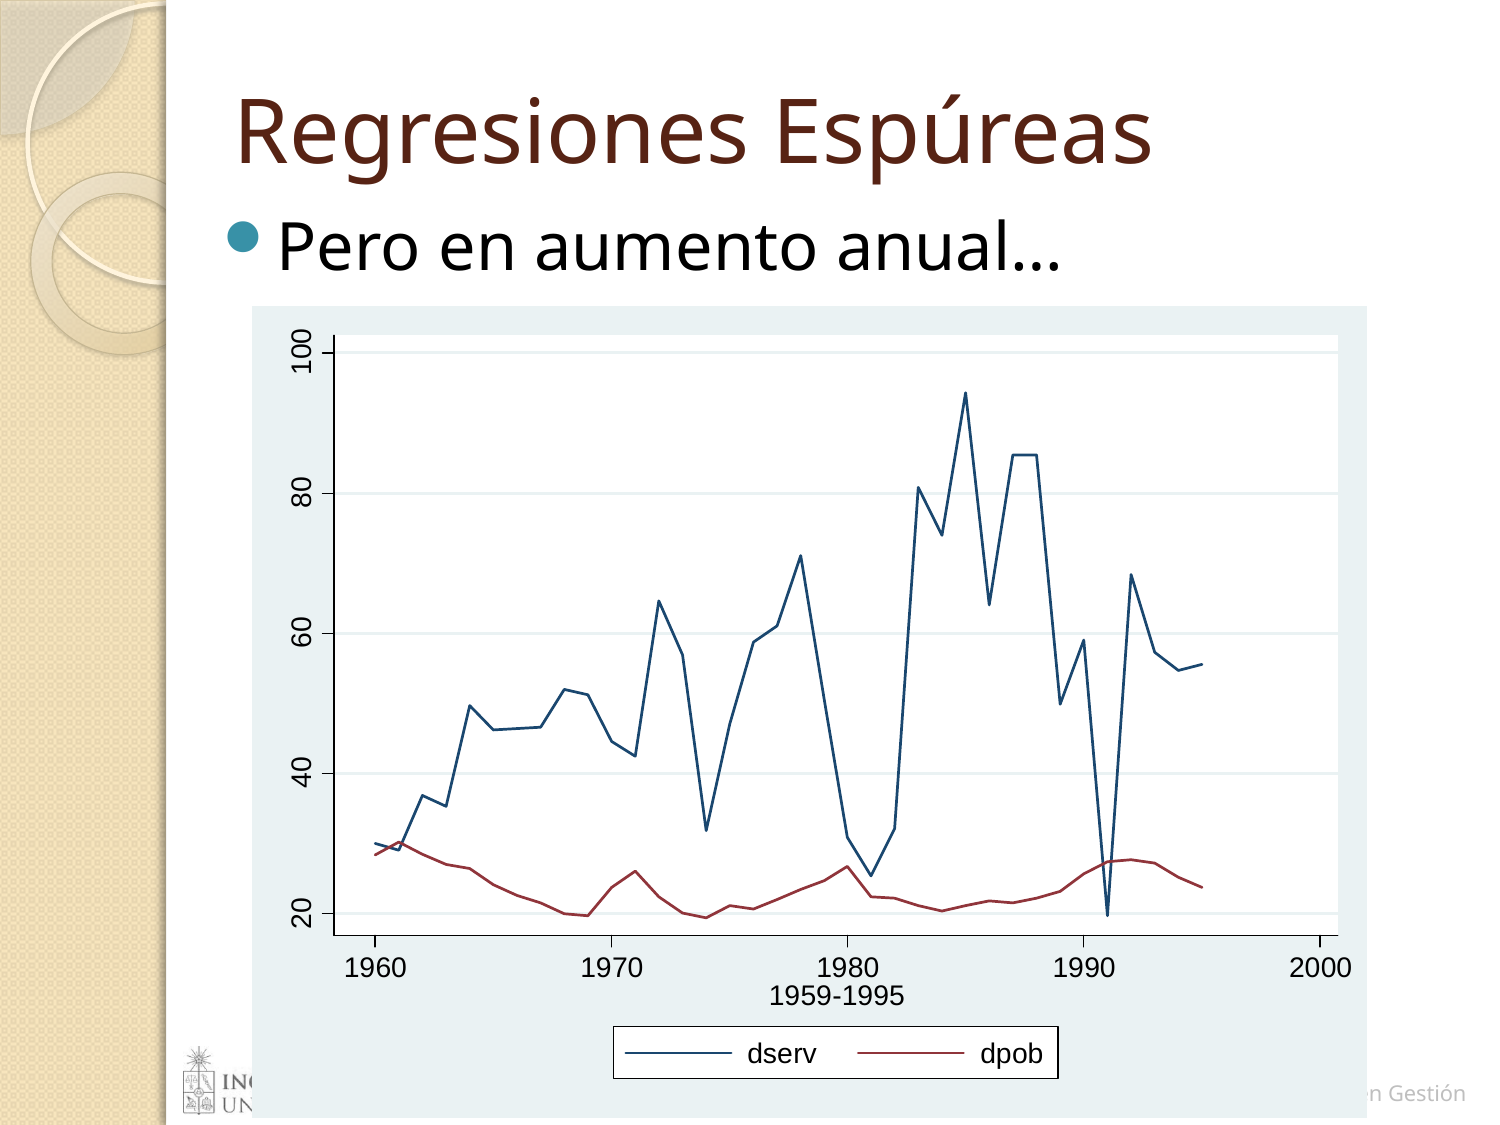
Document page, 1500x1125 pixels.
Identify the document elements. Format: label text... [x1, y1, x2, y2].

picture [183, 296, 1377, 1125]
list Pero en aumento anual… [194, 196, 1425, 984]
title Regresiones Espúreas [219, 33, 1450, 222]
